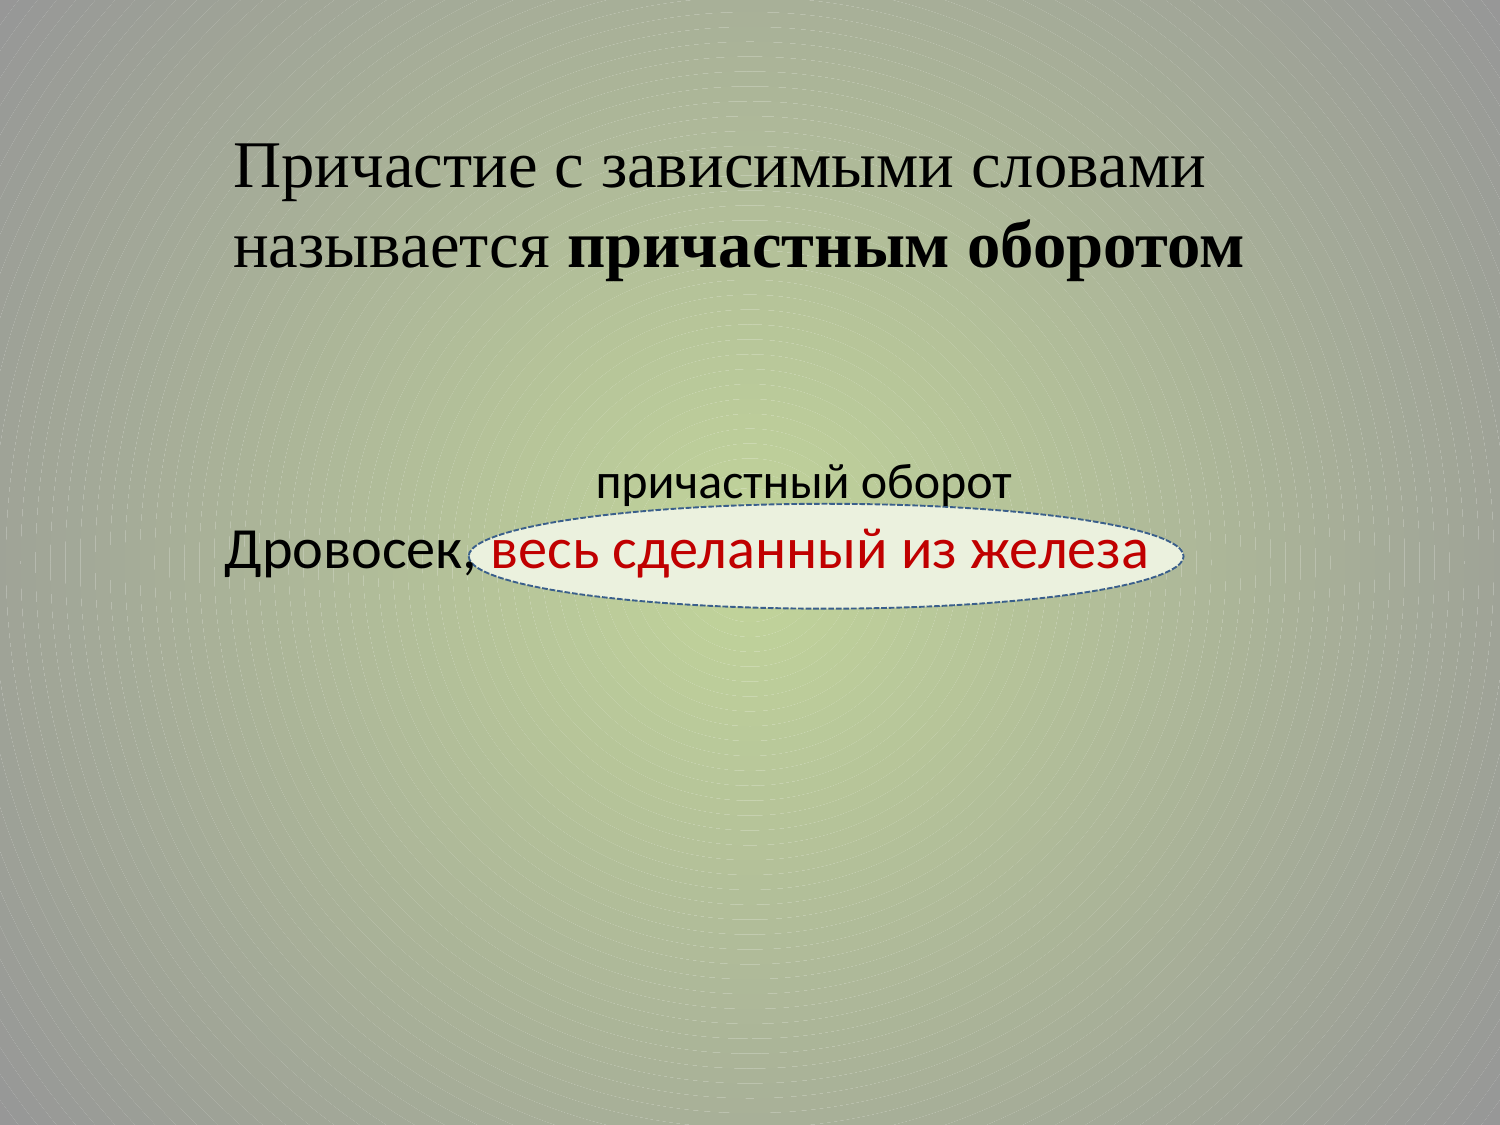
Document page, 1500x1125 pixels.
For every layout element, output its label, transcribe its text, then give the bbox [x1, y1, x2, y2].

text_box Причастие с зависимыми словами называется причастным оборотом [218, 113, 1353, 289]
text_box причастный оборот Дровосек, весь сделанный из железа [199, 421, 1372, 644]
